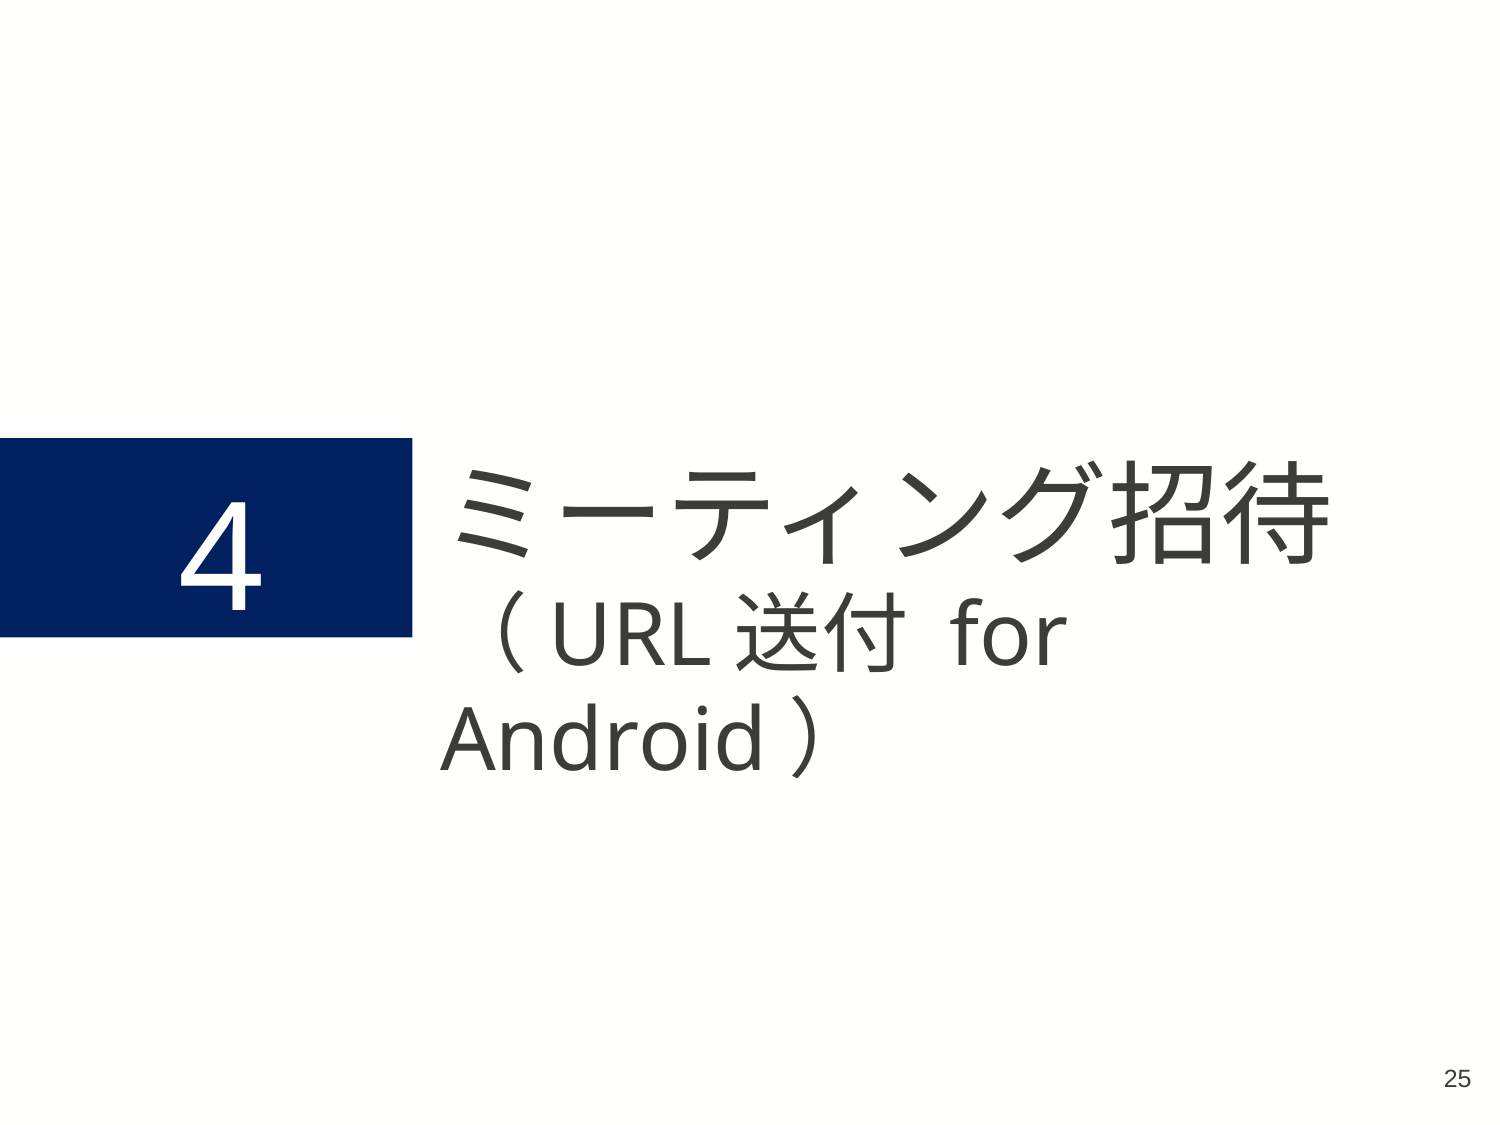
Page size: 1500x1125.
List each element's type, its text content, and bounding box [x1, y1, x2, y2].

slide_number 25 [1428, 1055, 1500, 1113]
list 4 [78, 452, 365, 652]
list ミーティング招待 （URL送付 for Android） [425, 435, 1500, 659]
